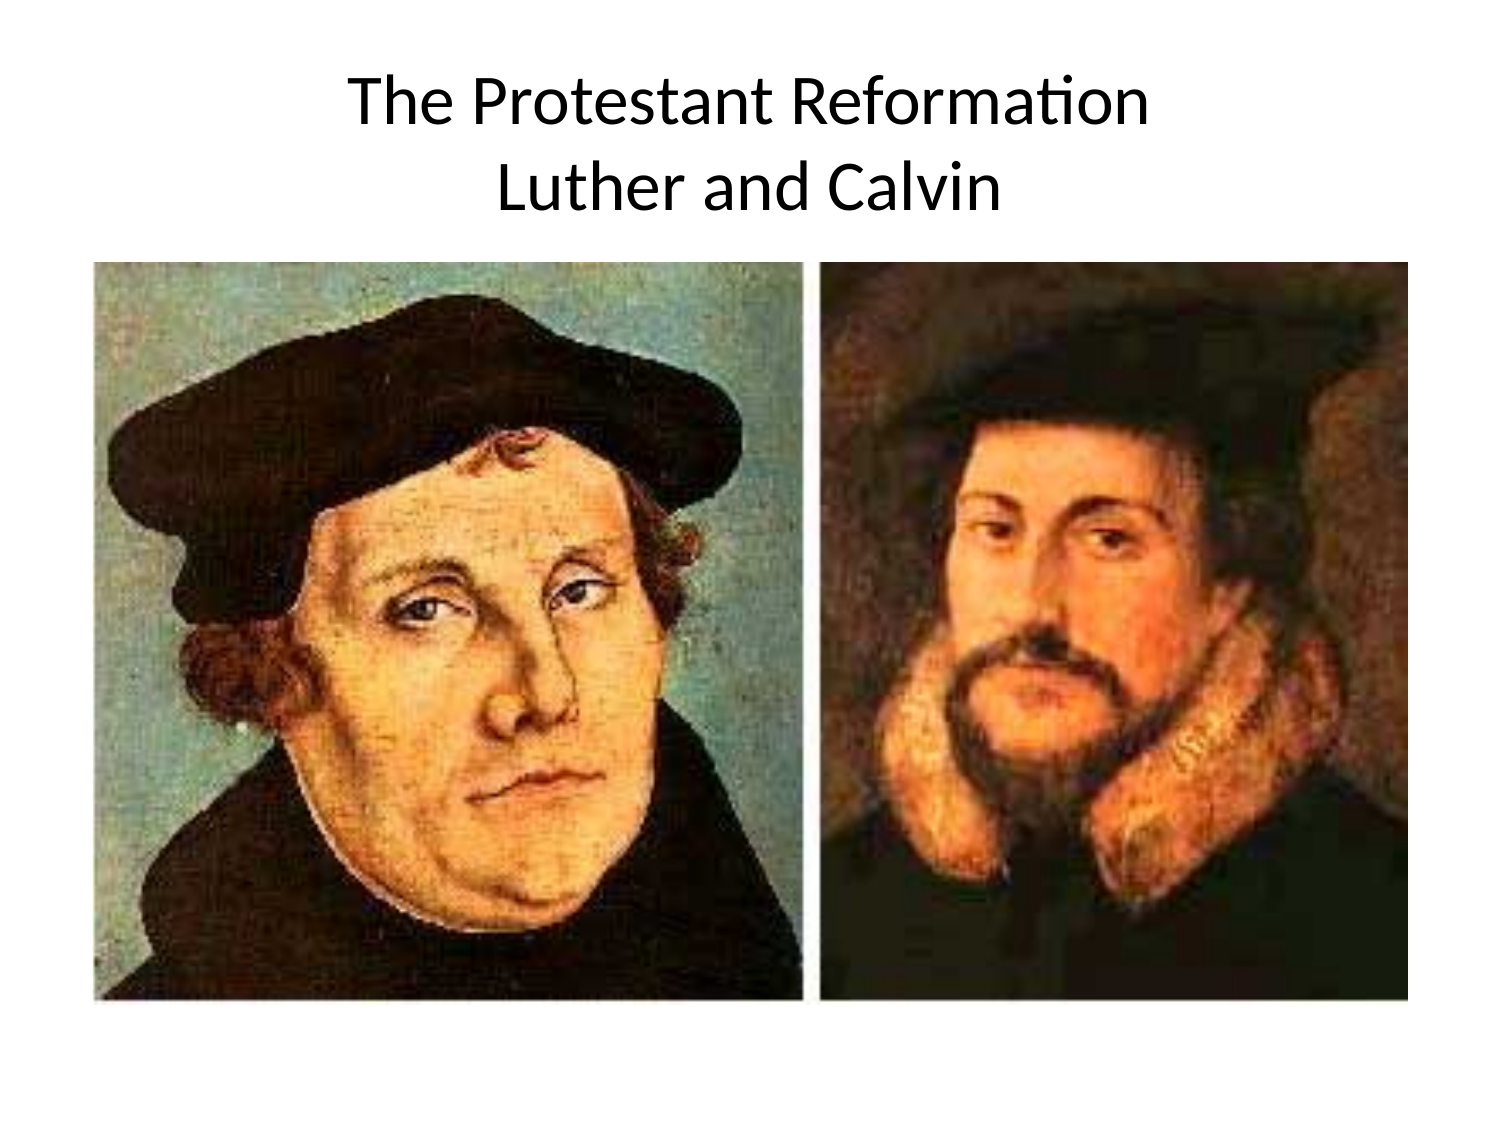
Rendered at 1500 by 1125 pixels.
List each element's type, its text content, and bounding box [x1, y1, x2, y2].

title The Protestant Reformation Luther and Calvin [75, 45, 1425, 233]
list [74, 262, 1426, 1006]
